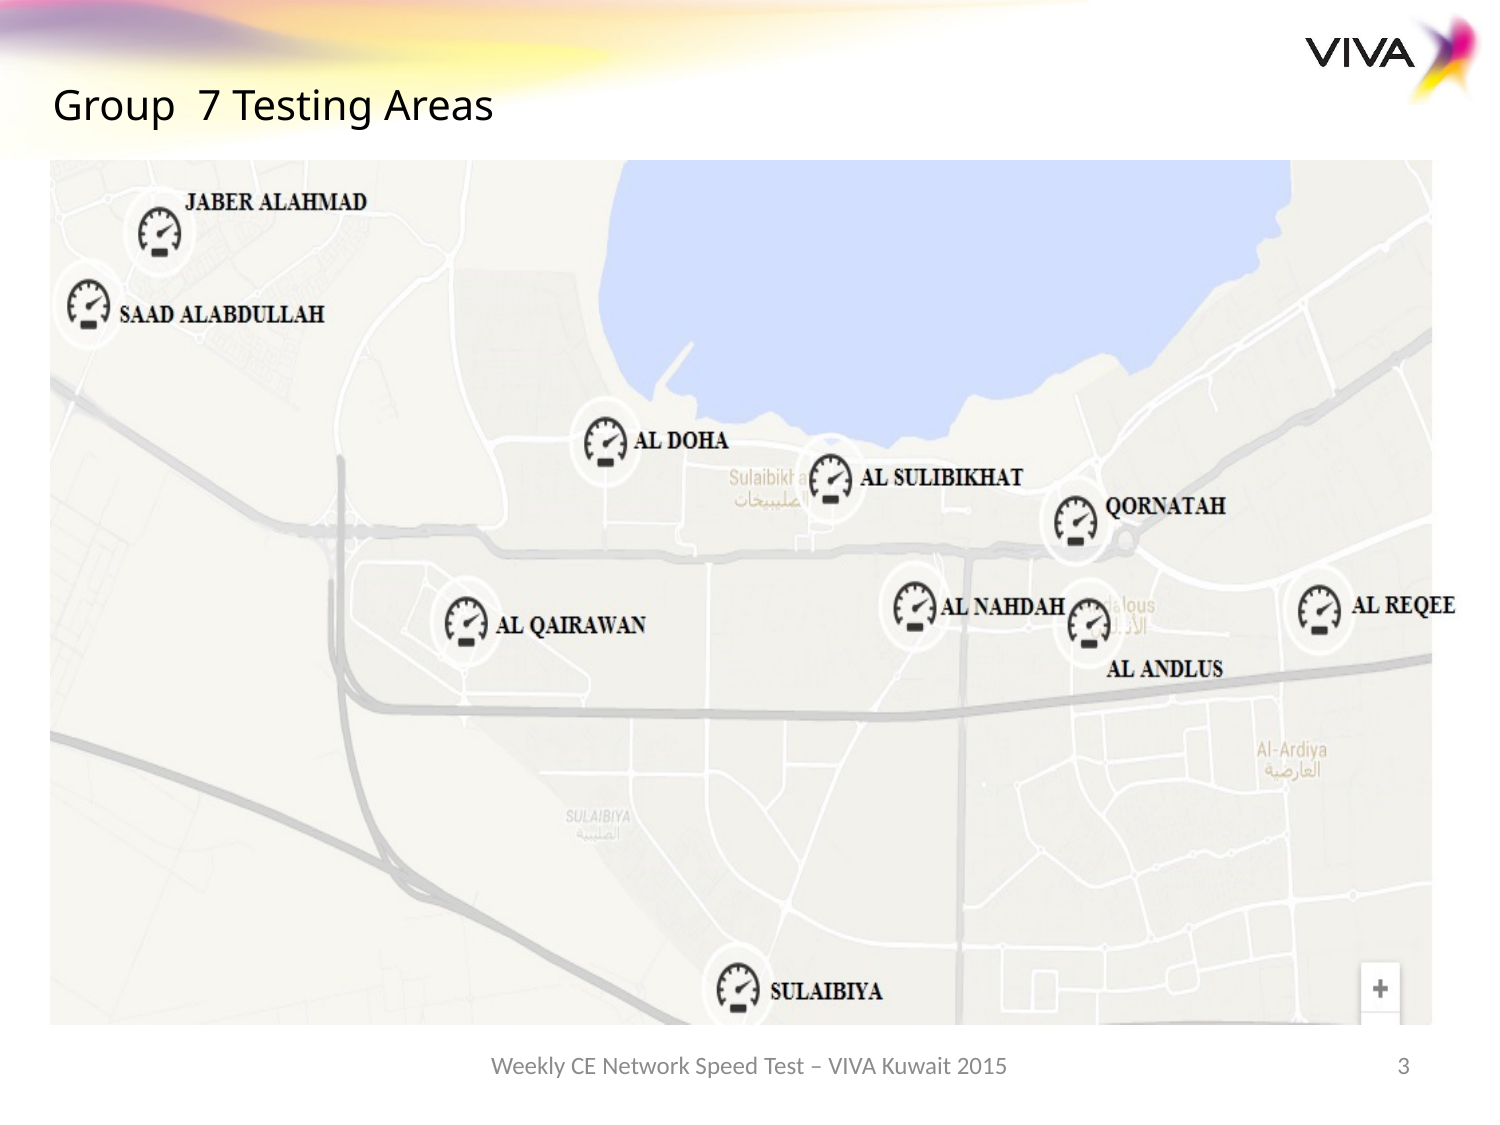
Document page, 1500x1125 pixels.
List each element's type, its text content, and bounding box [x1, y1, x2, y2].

picture [1300, 12, 1485, 105]
text_box Weekly CE Network Speed Test – VIVA Kuwait 2015 [205, 1042, 1074, 1103]
text_box Group 7 Testing Areas [37, 24, 1278, 184]
picture [0, 0, 1089, 160]
picture [49, 159, 1463, 1026]
text_box 3 [1074, 1042, 1425, 1103]
